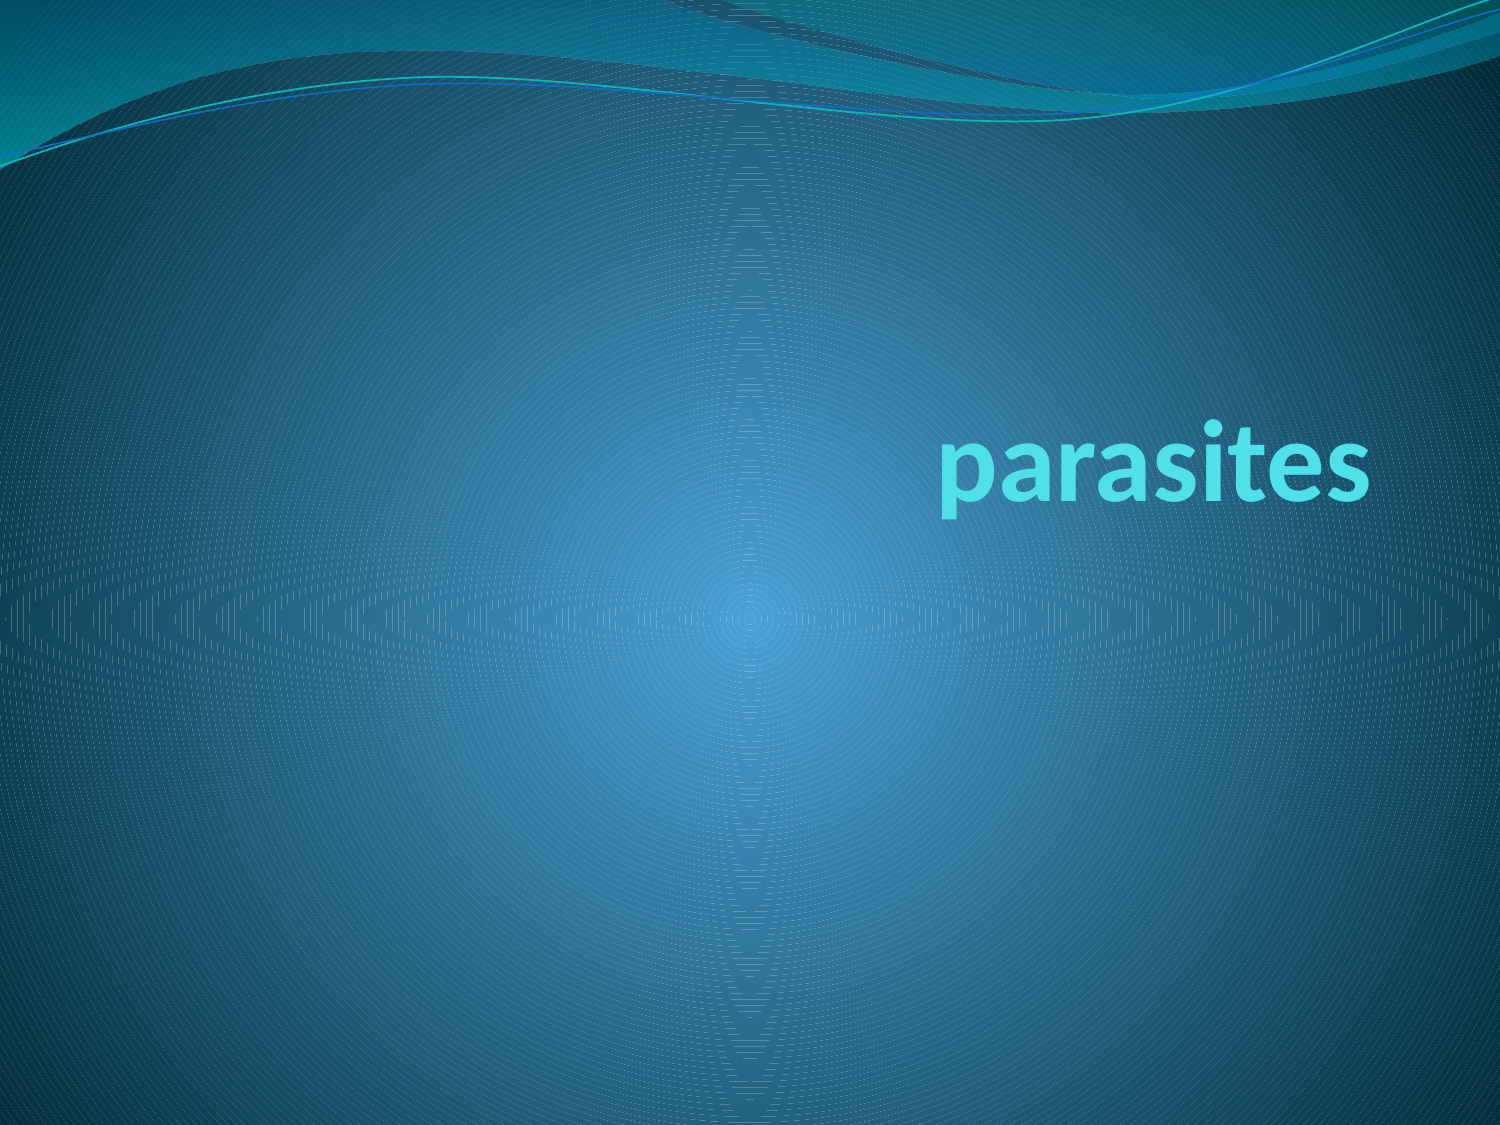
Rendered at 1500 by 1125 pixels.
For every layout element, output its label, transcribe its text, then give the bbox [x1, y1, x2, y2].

title parasites [87, 224, 1376, 525]
